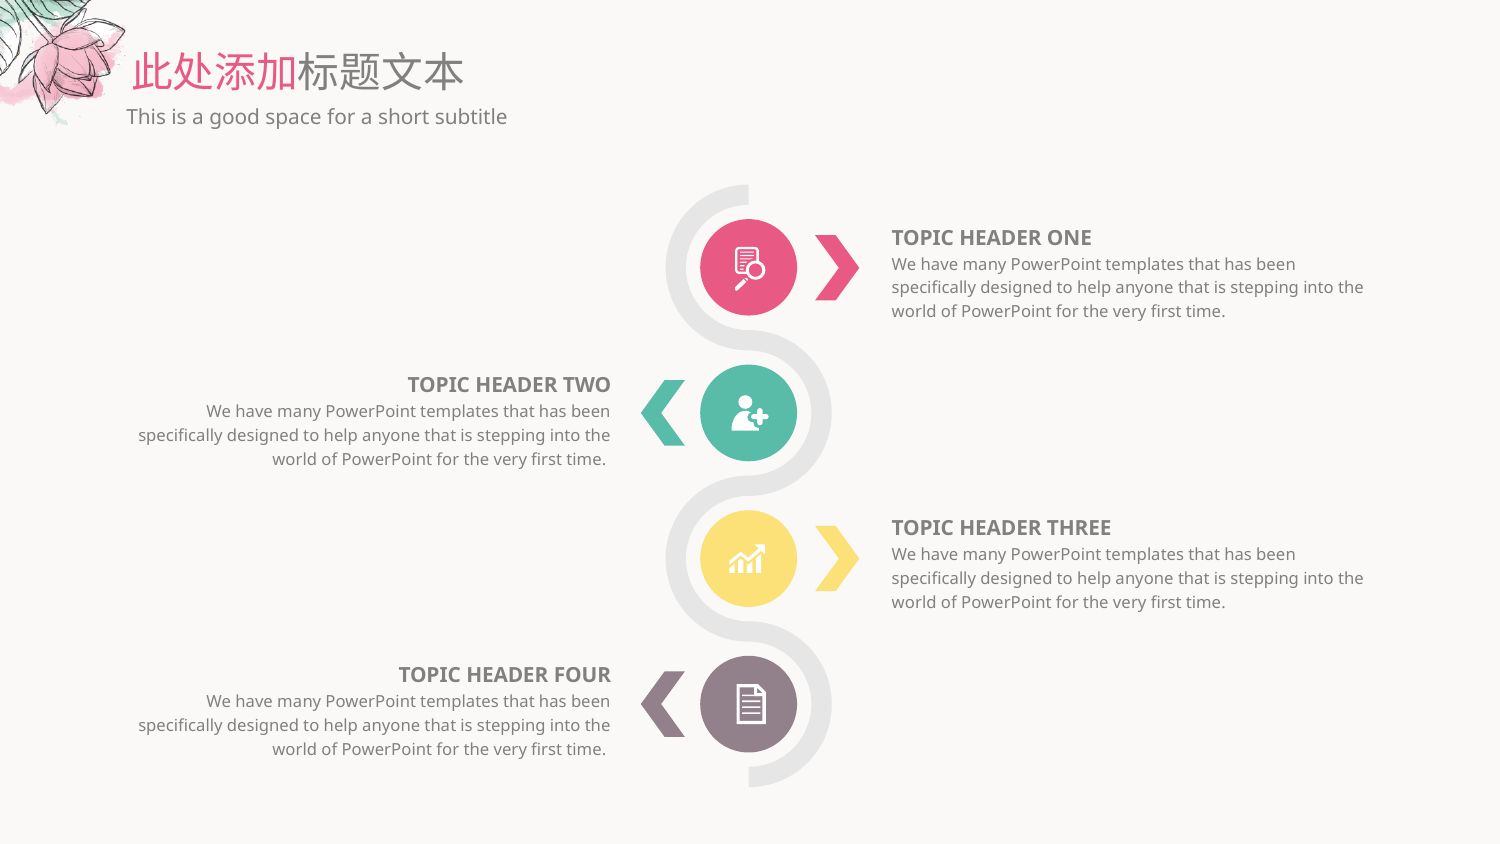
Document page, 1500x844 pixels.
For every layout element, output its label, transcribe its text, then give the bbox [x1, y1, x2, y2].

text_box [700, 364, 798, 462]
text_box [640, 671, 685, 737]
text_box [736, 683, 767, 725]
text_box TOPIC HEADER FOUR We have many PowerPoint templates that has been specifically designed to help anyone that is stepping into the world of PowerPoint for the very first time. [126, 657, 612, 759]
text_box TOPIC HEADER TWO We have many PowerPoint templates that has been specifically designed to help anyone that is stepping into the world of PowerPoint for the very first time. [126, 366, 612, 469]
text_box TOPIC HEADER ONE We have many PowerPoint templates that has been specifically designed to help anyone that is stepping into the world of PowerPoint for the very first time. [891, 219, 1376, 322]
text_box [700, 219, 798, 316]
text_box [734, 246, 767, 292]
text_box [700, 510, 798, 607]
text_box 此处添加标题文本 [130, 45, 587, 96]
text_box [815, 525, 860, 592]
text_box TOPIC HEADER THREE We have many PowerPoint templates that has been specifically designed to help anyone that is stepping into the world of PowerPoint for the very first time. [891, 509, 1376, 612]
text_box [729, 544, 766, 574]
picture [0, 0, 126, 127]
text_box [700, 655, 798, 753]
text_box This is a good space for a short subtitle [126, 95, 523, 136]
text_box [665, 184, 832, 788]
text_box [815, 235, 860, 301]
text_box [731, 394, 769, 431]
text_box [640, 380, 685, 446]
